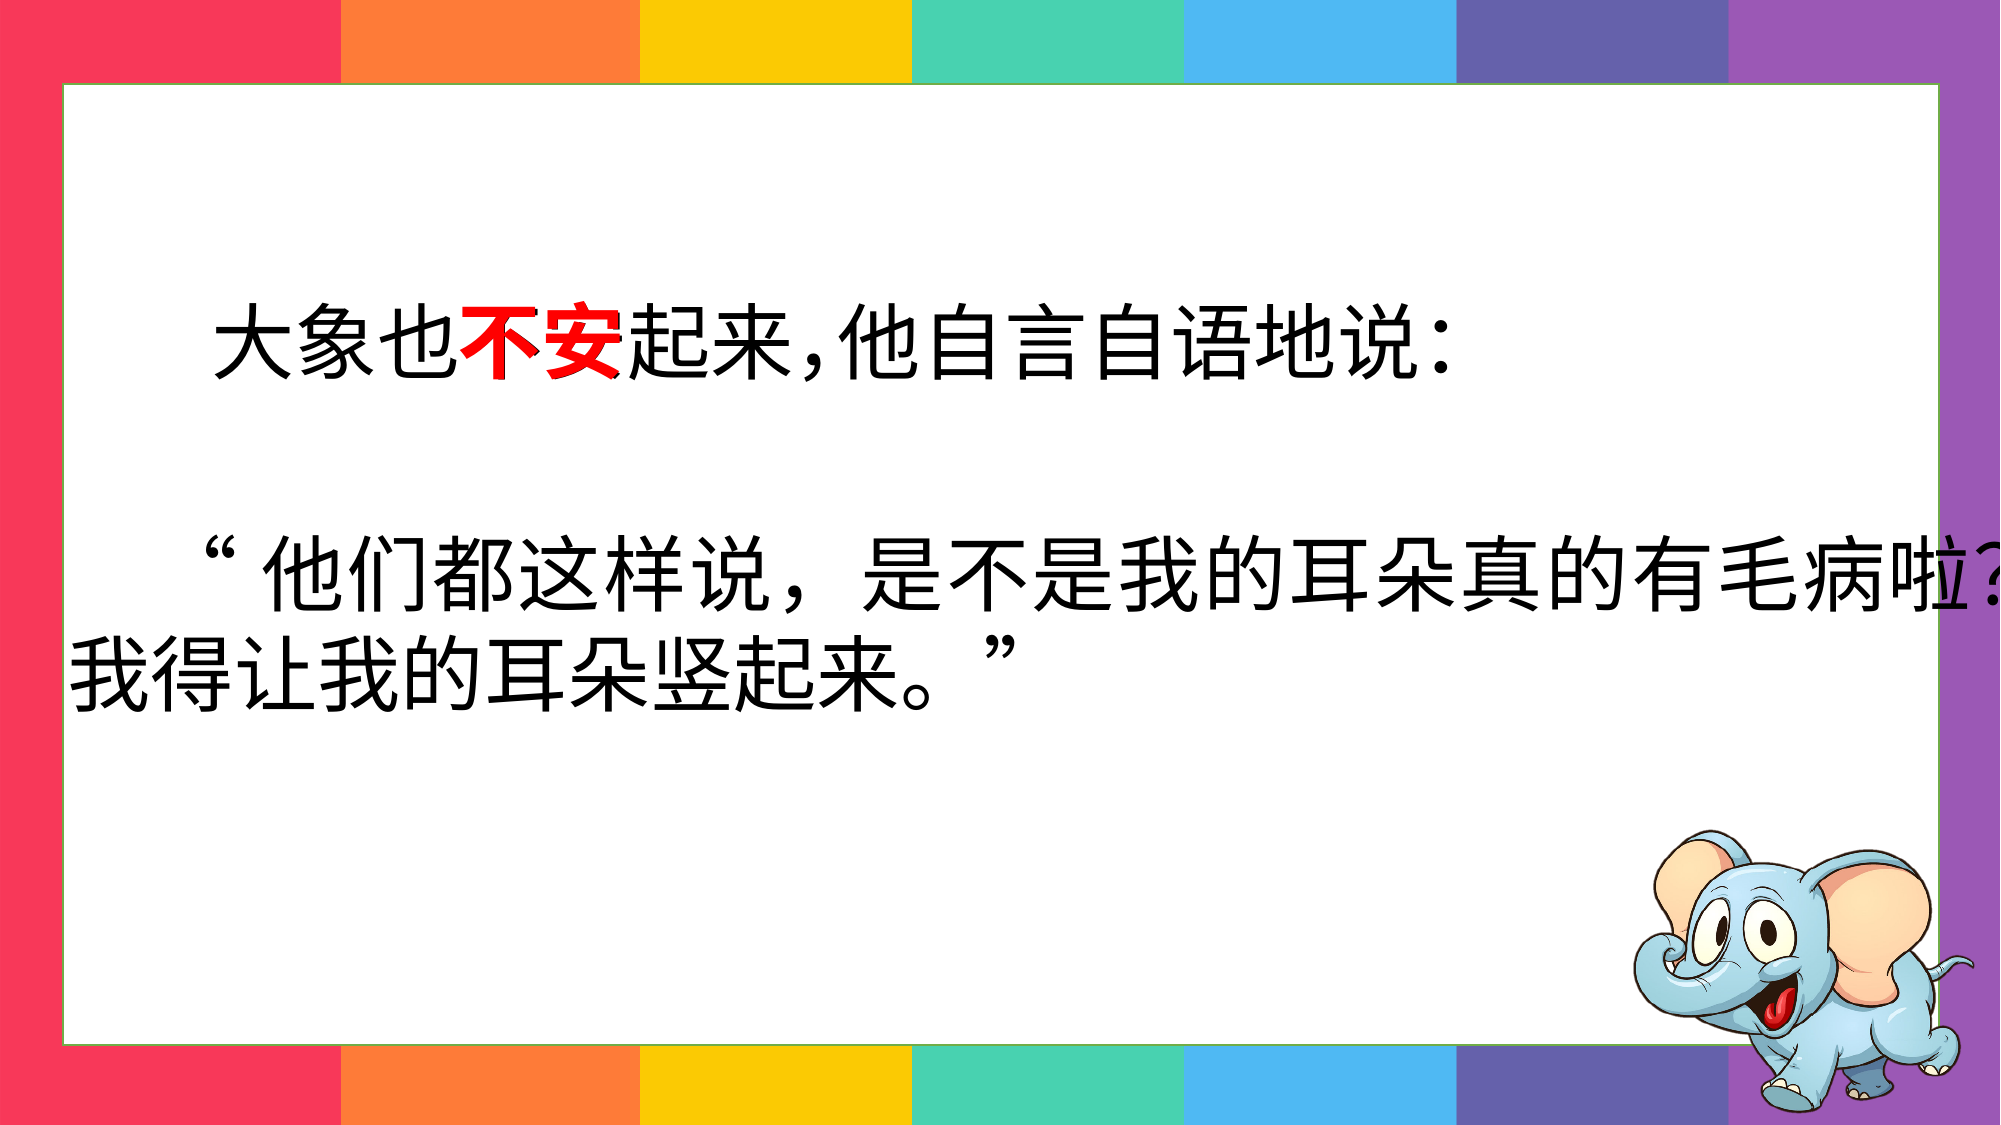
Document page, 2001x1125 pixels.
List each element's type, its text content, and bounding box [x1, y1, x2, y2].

text_box 他自言自语地说： [822, 283, 1519, 398]
text_box 大象也不安起来， [196, 283, 822, 398]
text_box 不安 [443, 281, 640, 397]
picture [0, 0, 2001, 1125]
text_box “他们都这样说，是不是我的耳朵真的有毛病啦？ 我得让我的耳朵竖起来。” [53, 514, 1990, 730]
